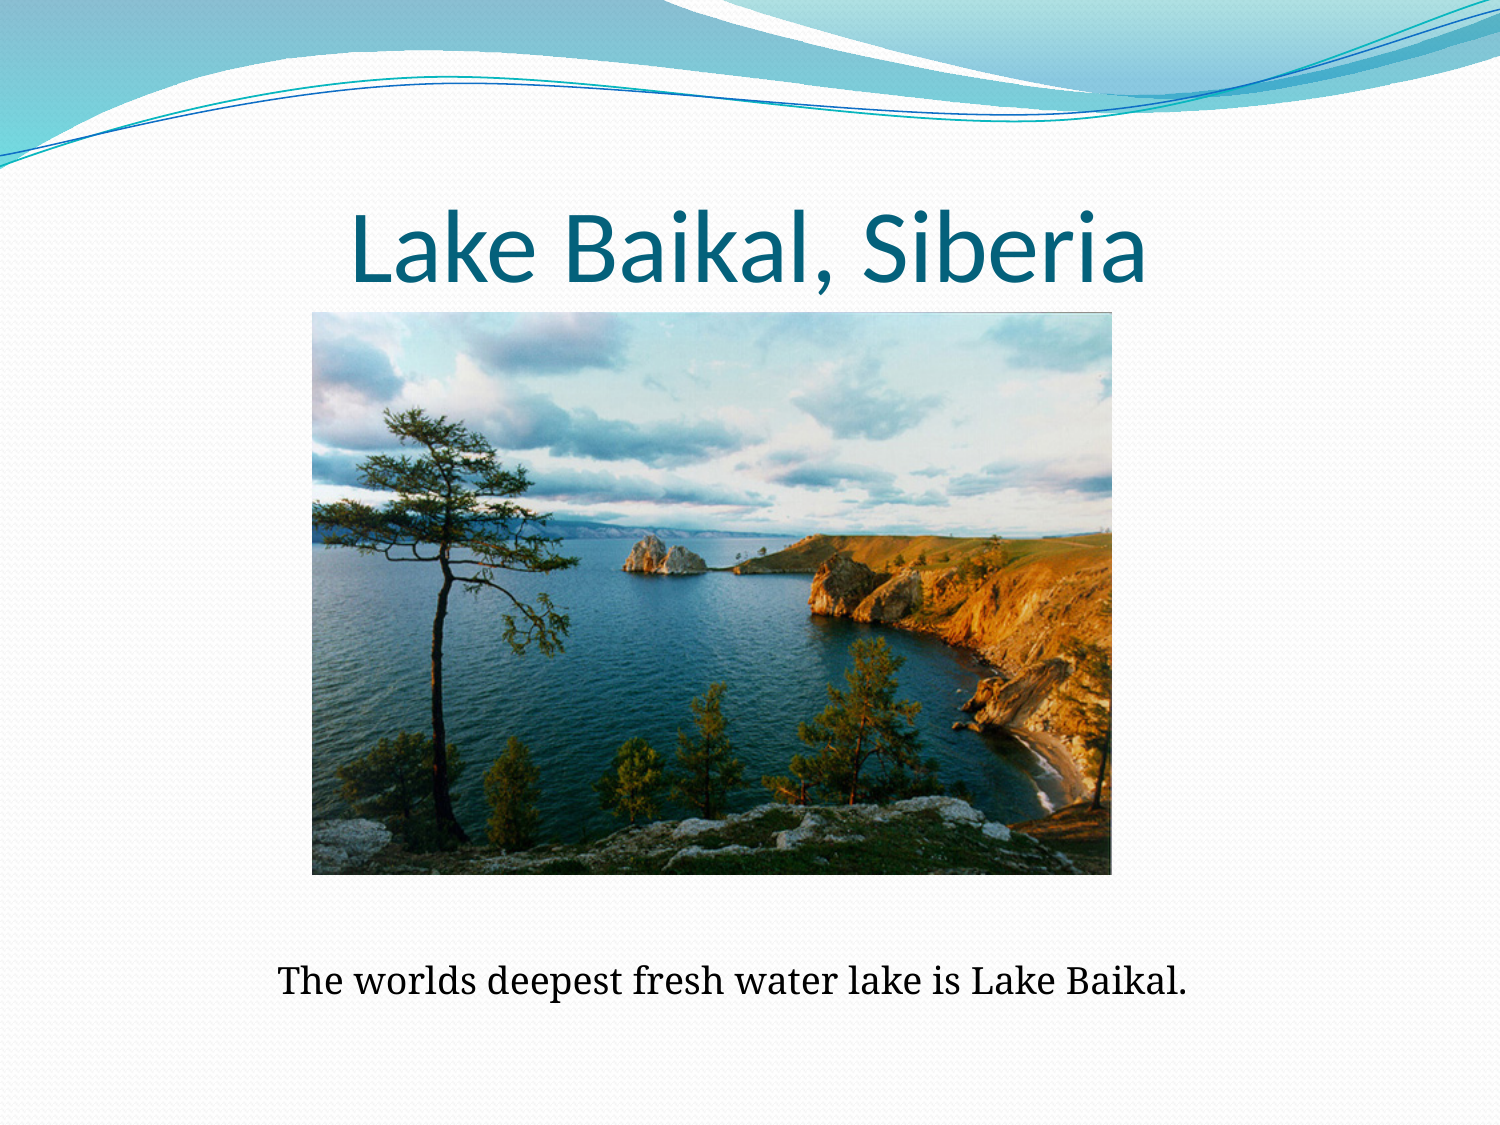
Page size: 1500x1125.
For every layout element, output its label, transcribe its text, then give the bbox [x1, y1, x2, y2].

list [312, 312, 1113, 875]
text_box The worlds deepest fresh water lake is Lake Baikal. [262, 949, 1275, 1010]
title Lake Baikal, Siberia [75, 115, 1425, 303]
